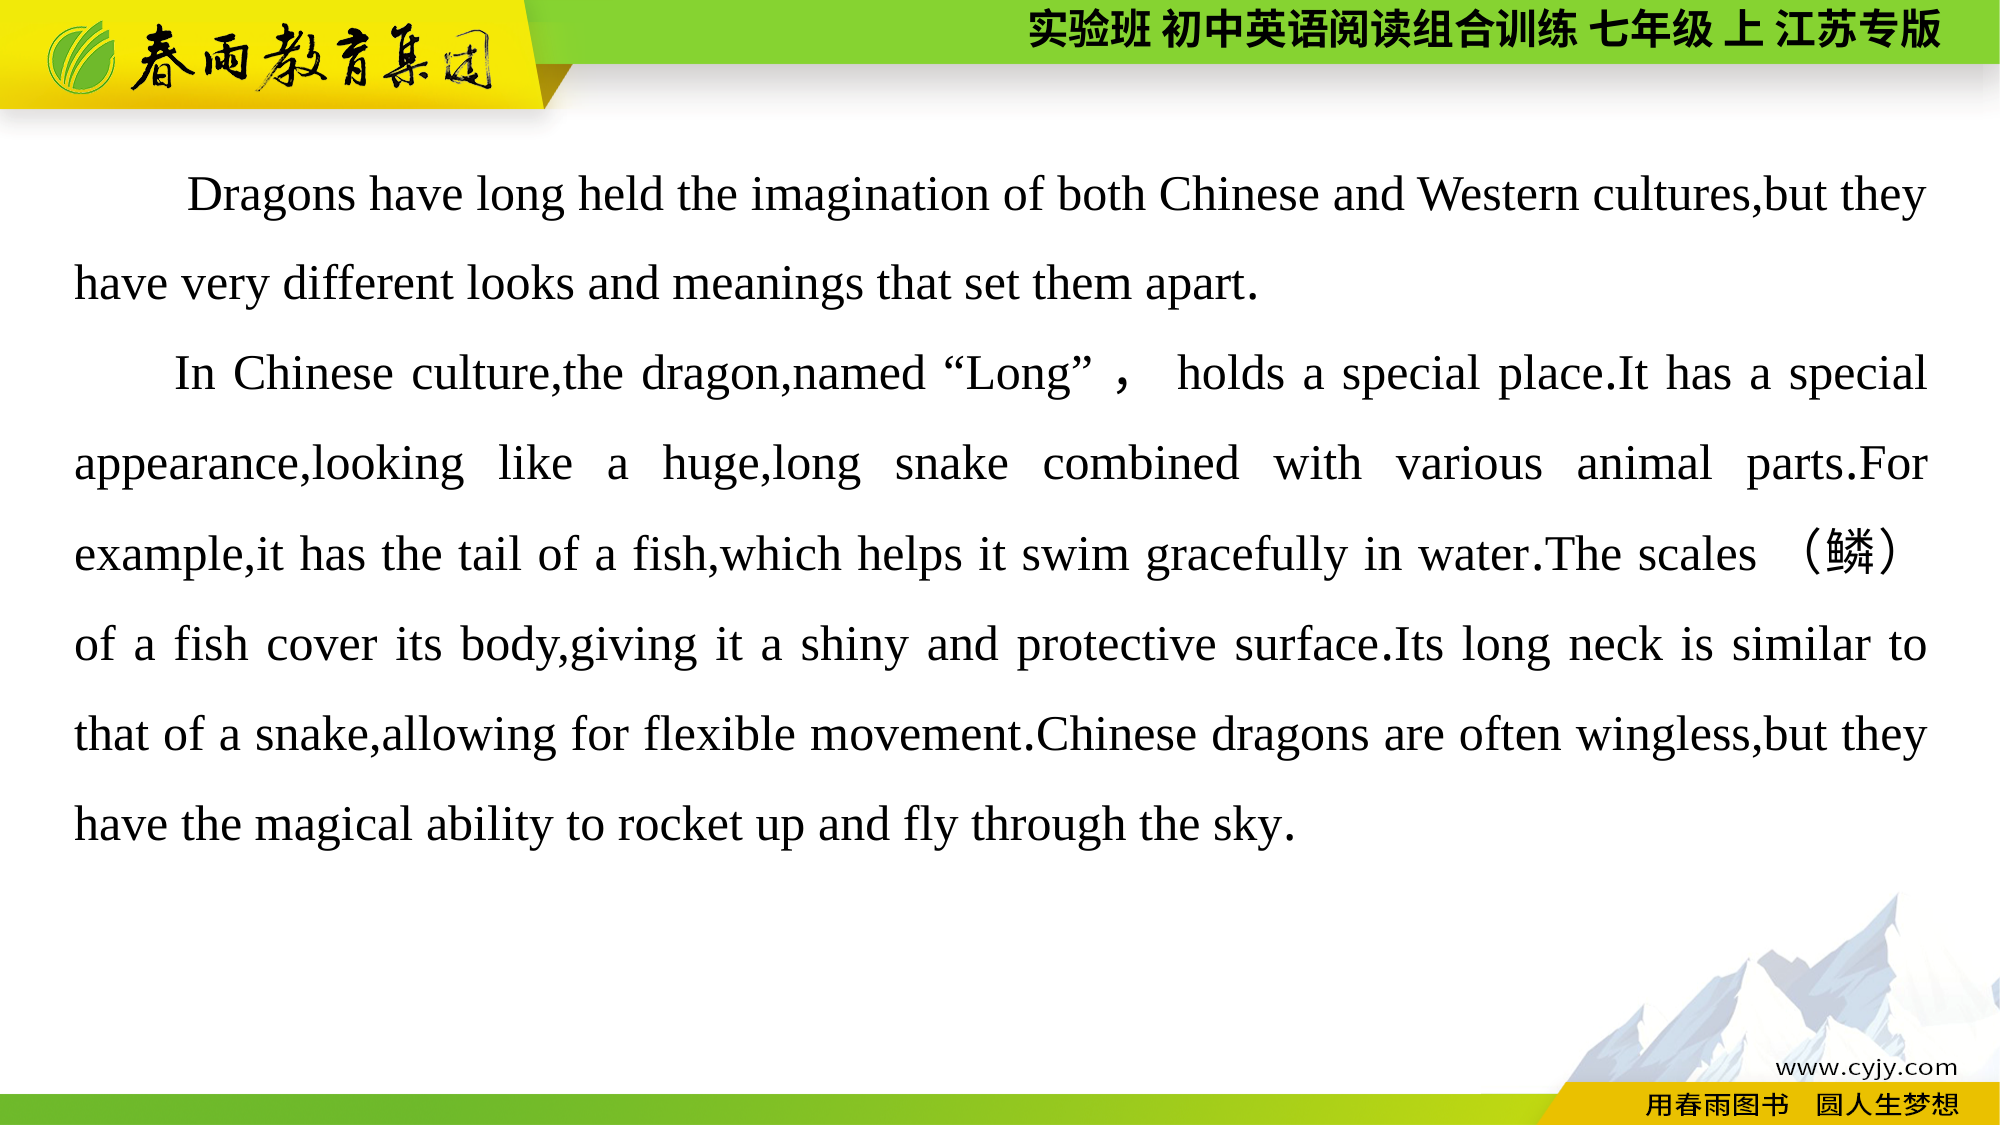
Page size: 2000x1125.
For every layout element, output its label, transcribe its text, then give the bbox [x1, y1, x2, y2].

picture [0, 0, 2000, 1125]
list Dragons have long held the imagination of both Chinese and Western cultures,but they have very different looks and meanings that set them apart. In Chinese culture,the dragon,named “Long”，holds a special place.It has a special appearance,looking like a huge,long snake combined with various animal parts.For example,it has the tail of a fish,which helps it swim gracefully in water.The scales（鳞） of a fish cover its body,giving it a shiny and protective surface.Its long neck is similar to that of a snake,allowing for flexible movement.Chinese dragons are often wingless,but they have the magical ability to rocket up and fly through the sky. [59, 122, 1944, 854]
